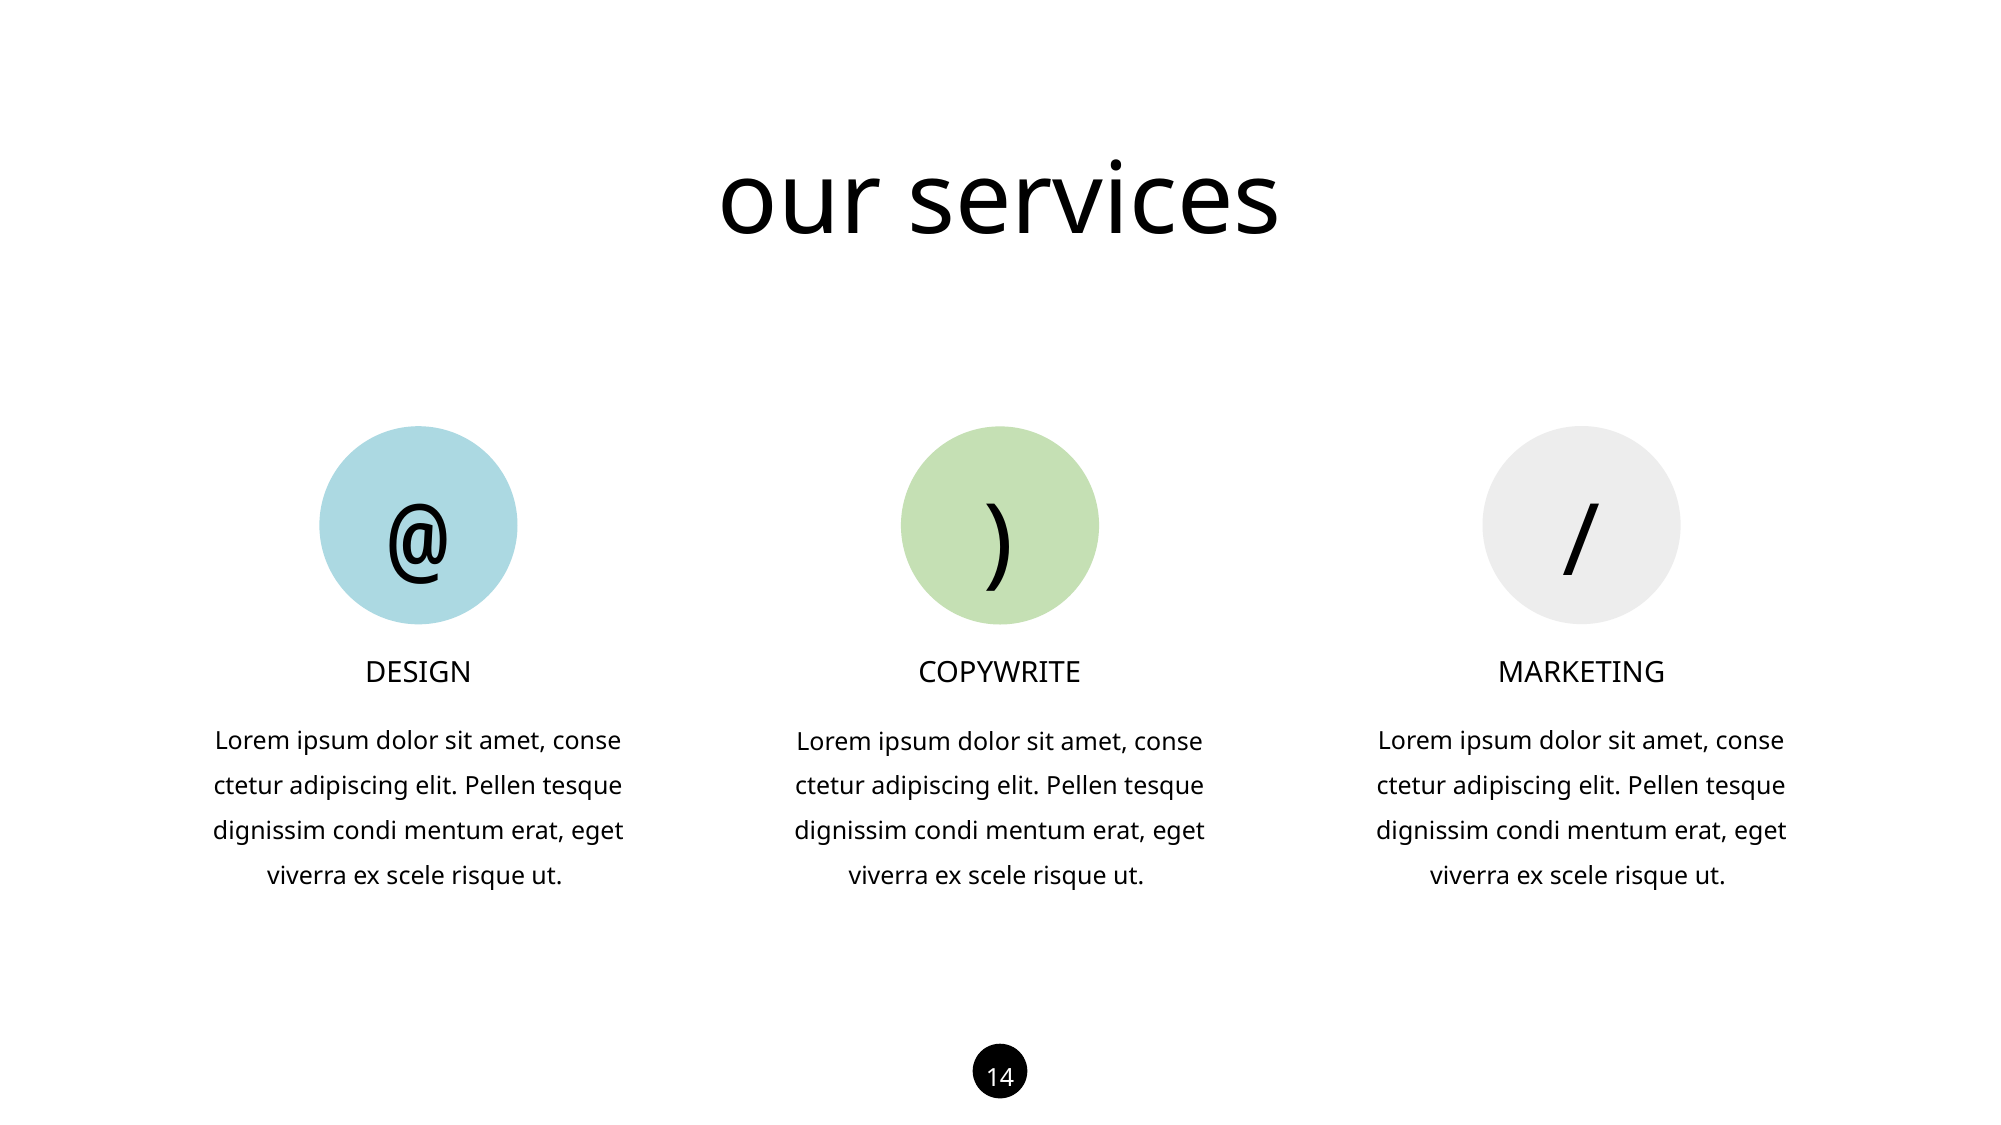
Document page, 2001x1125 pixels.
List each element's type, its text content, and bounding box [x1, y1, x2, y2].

text_box [1481, 424, 1682, 626]
text_box / [1520, 468, 1642, 603]
text_box our services [681, 126, 1319, 262]
text_box MARKETING [1461, 645, 1702, 696]
text_box ) [939, 468, 1061, 603]
text_box Lorem ipsum dolor sit amet, conse ctetur adipiscing elit. Pellen tesque dignissim condi mentum erat, eget viverra ex scele risque ut. [773, 702, 1227, 897]
text_box COPYWRITE [885, 645, 1115, 696]
text_box [899, 425, 1101, 626]
text_box Lorem ipsum dolor sit amet, conse ctetur adipiscing elit. Pellen tesque dignissim condi mentum erat, eget viverra ex scele risque ut. [1354, 702, 1809, 897]
text_box @ [357, 468, 479, 603]
text_box Lorem ipsum dolor sit amet, conse ctetur adipiscing elit. Pellen tesque dignissim condi mentum erat, eget viverra ex scele risque ut. [191, 702, 646, 897]
text_box DESIGN [329, 645, 508, 696]
text_box 14 [962, 1039, 1038, 1099]
text_box [318, 425, 519, 626]
